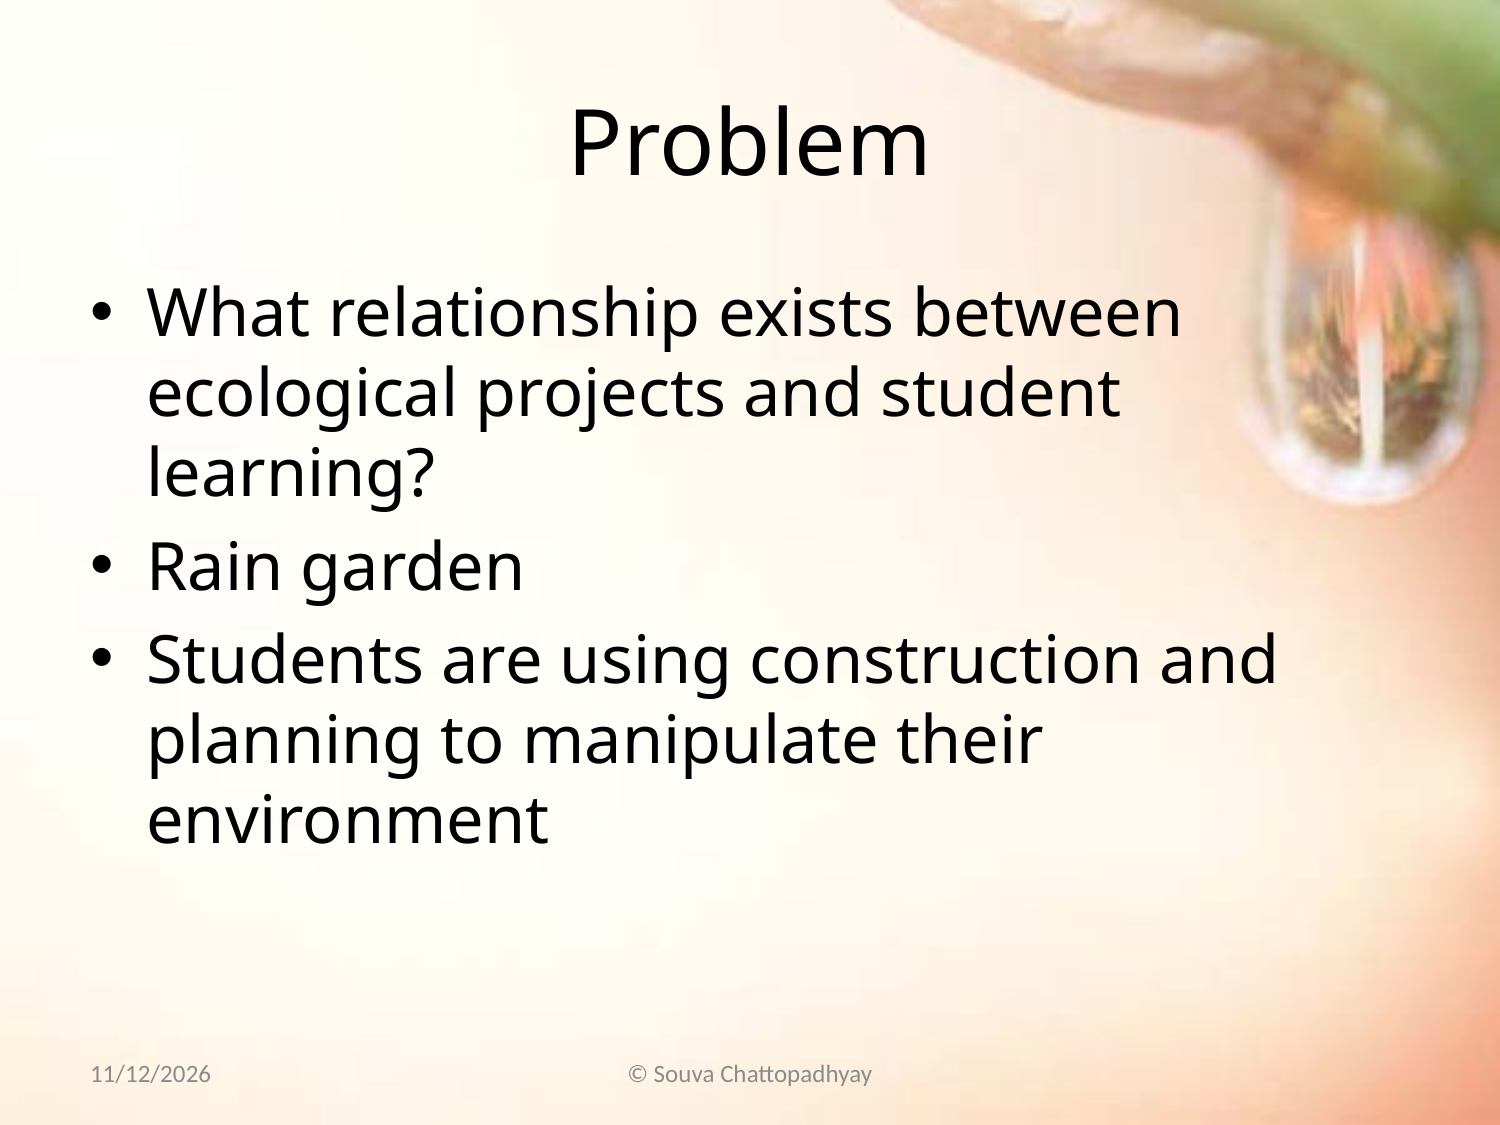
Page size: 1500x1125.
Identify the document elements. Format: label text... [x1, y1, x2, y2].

title Problem [75, 45, 1425, 233]
picture [0, 0, 1500, 1125]
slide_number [75, 1042, 425, 1103]
list What relationship exists between ecological projects and student learning? Rain garden Students are using construction and planning to manipulate their environment [75, 262, 1425, 1005]
footer © Souva Chattopadhyay [512, 1042, 988, 1103]
